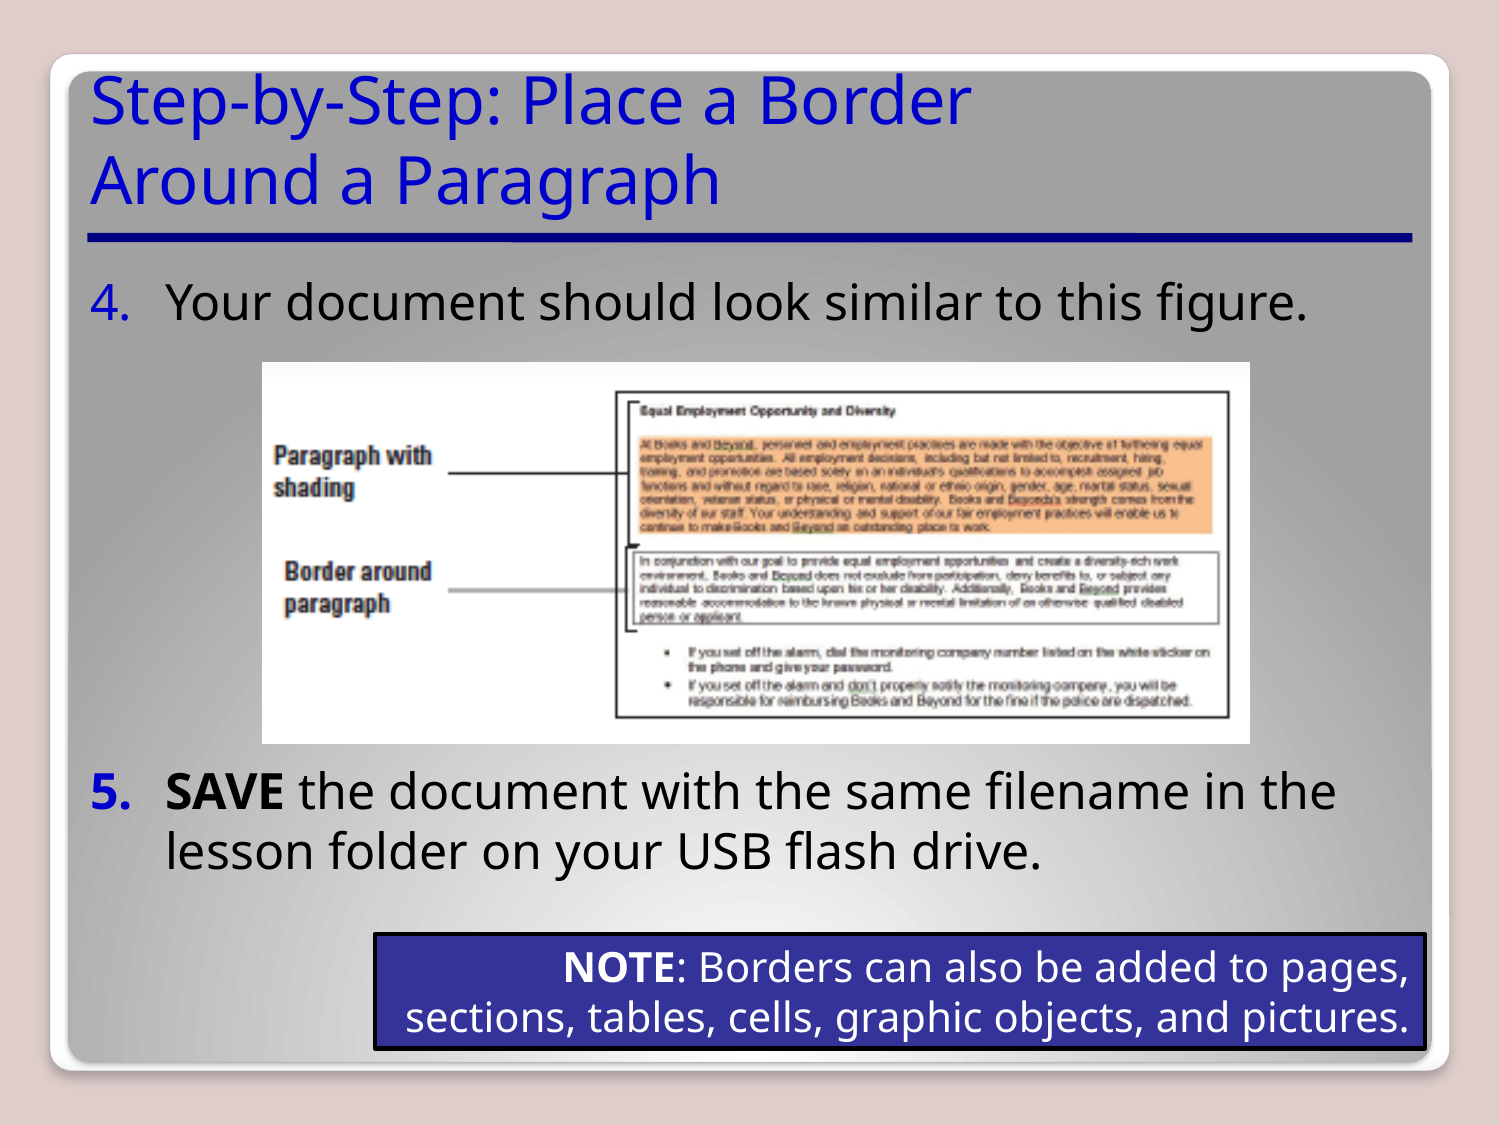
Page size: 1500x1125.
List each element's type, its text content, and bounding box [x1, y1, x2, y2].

list Your document should look similar to this figure. SAVE the document with the same filename in the lesson folder on your USB flash drive. [75, 262, 1425, 1063]
picture [262, 362, 1251, 744]
title Step-by-Step: Place a Border Around a Paragraph [74, 74, 1426, 226]
text_box NOTE: Borders can also be added to pages, sections, tables, cells, graphic objects, and pictures. [373, 932, 1427, 1051]
